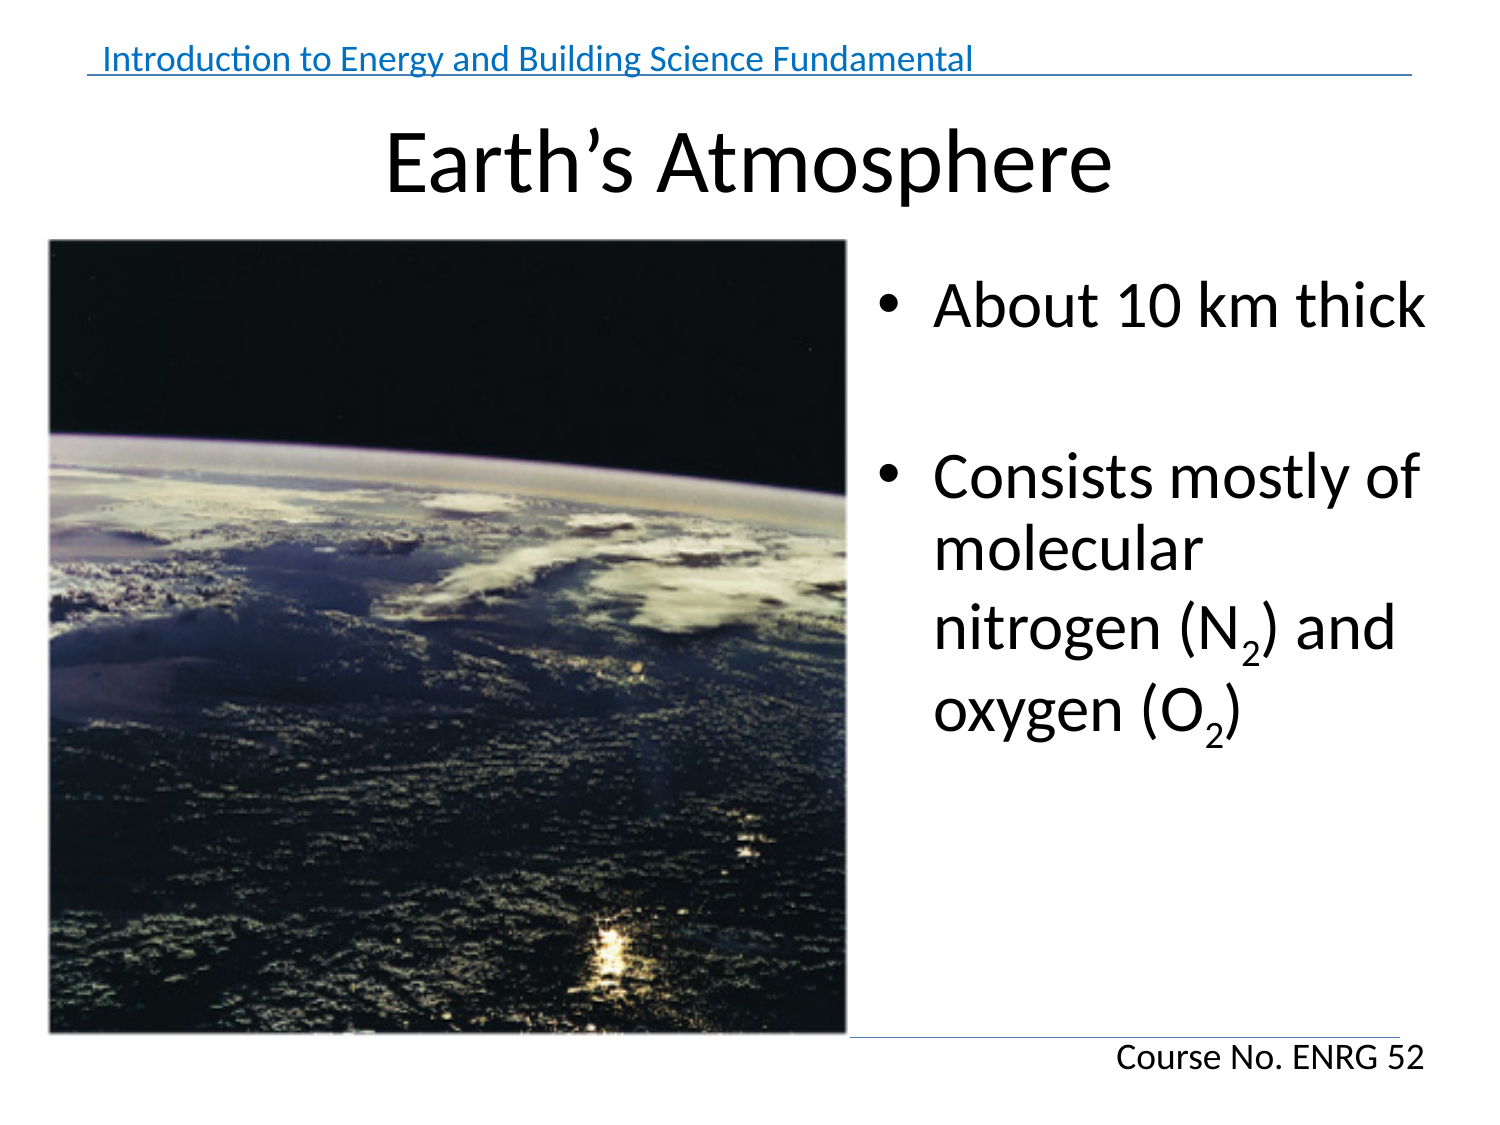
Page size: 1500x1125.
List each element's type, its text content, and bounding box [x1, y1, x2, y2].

title Earth’s Atmosphere [112, 62, 1388, 250]
list About 10 km thick Consists mostly of molecular nitrogen (N2) and oxygen (O2) [862, 262, 1450, 1025]
picture [24, 239, 851, 1038]
